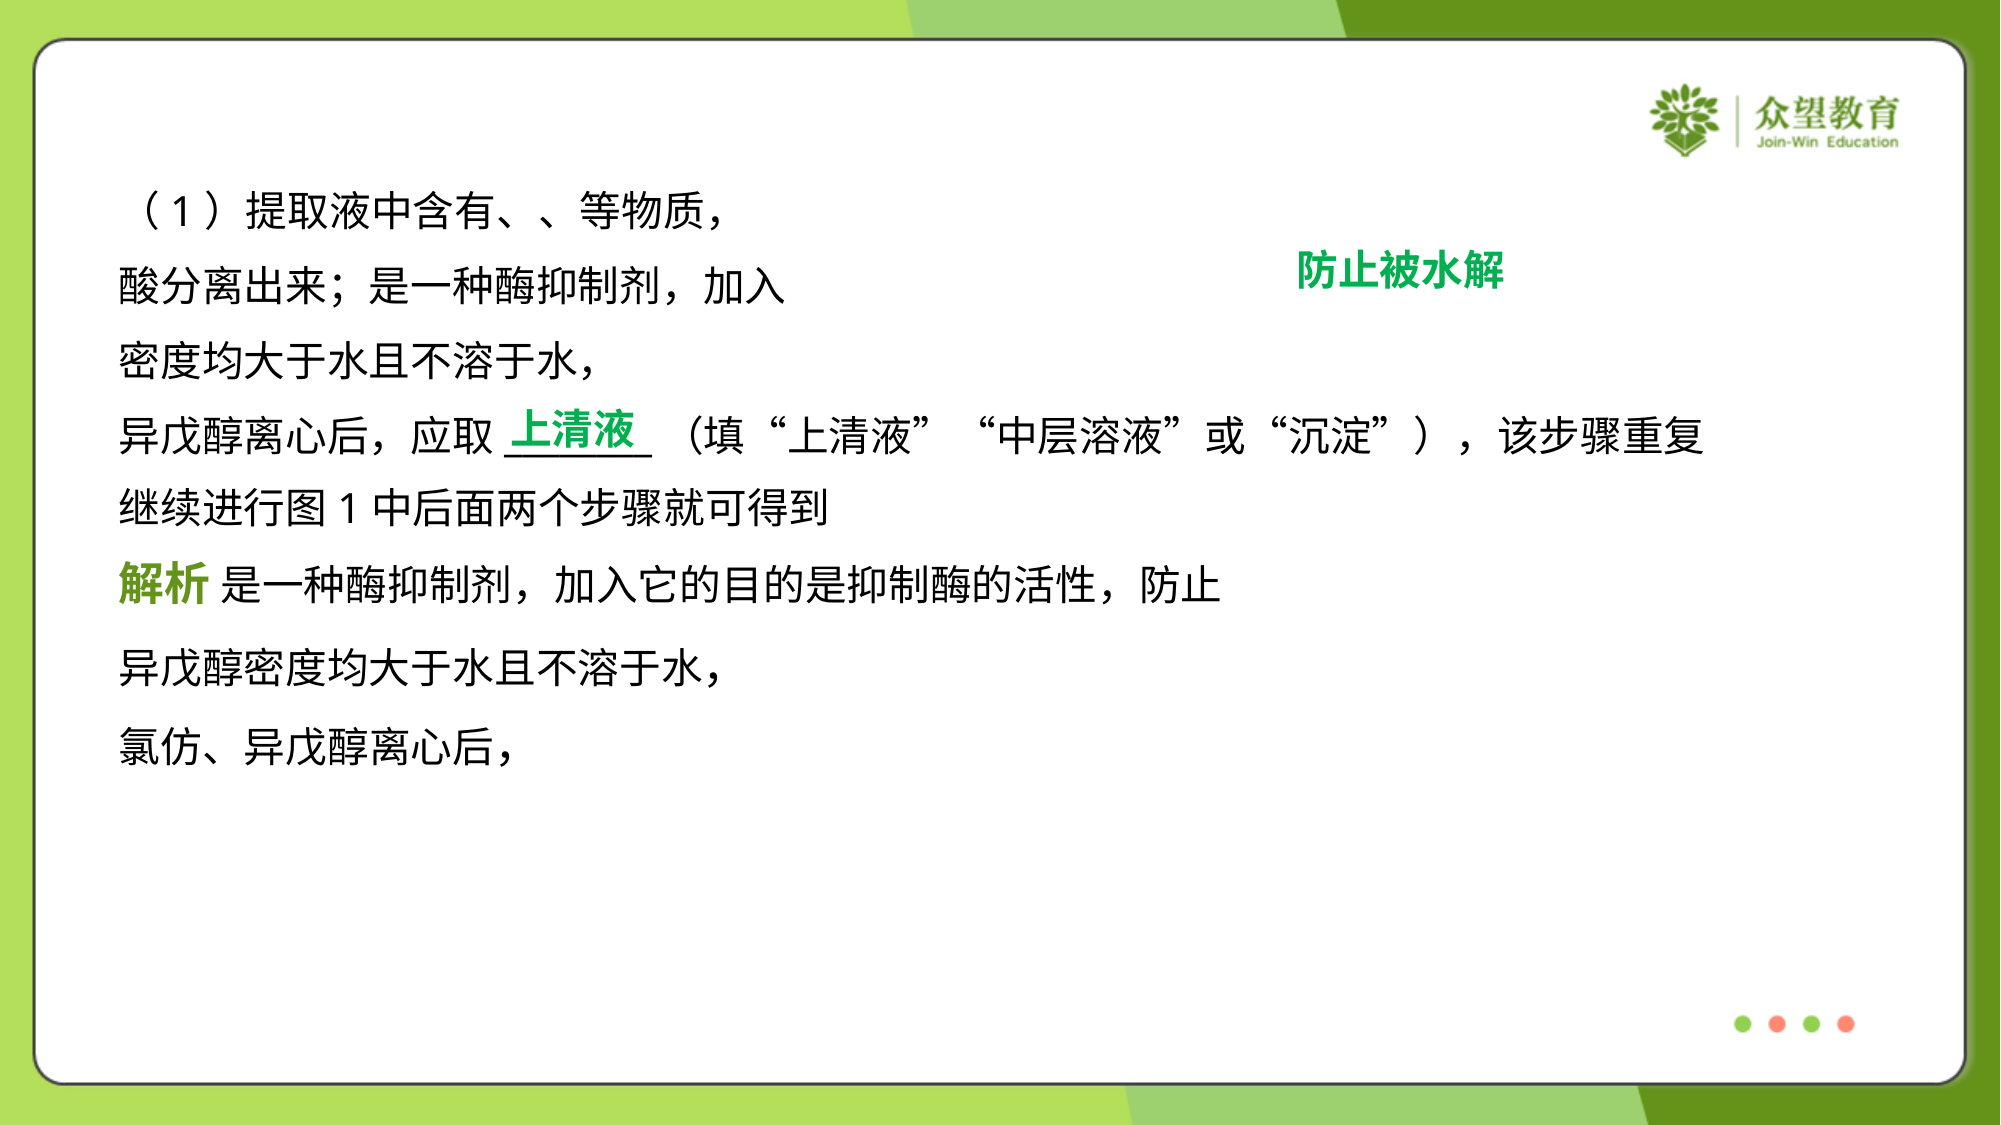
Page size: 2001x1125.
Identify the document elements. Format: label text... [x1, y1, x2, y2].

text_box 上清液 [495, 378, 651, 446]
picture [0, 0, 2000, 1125]
